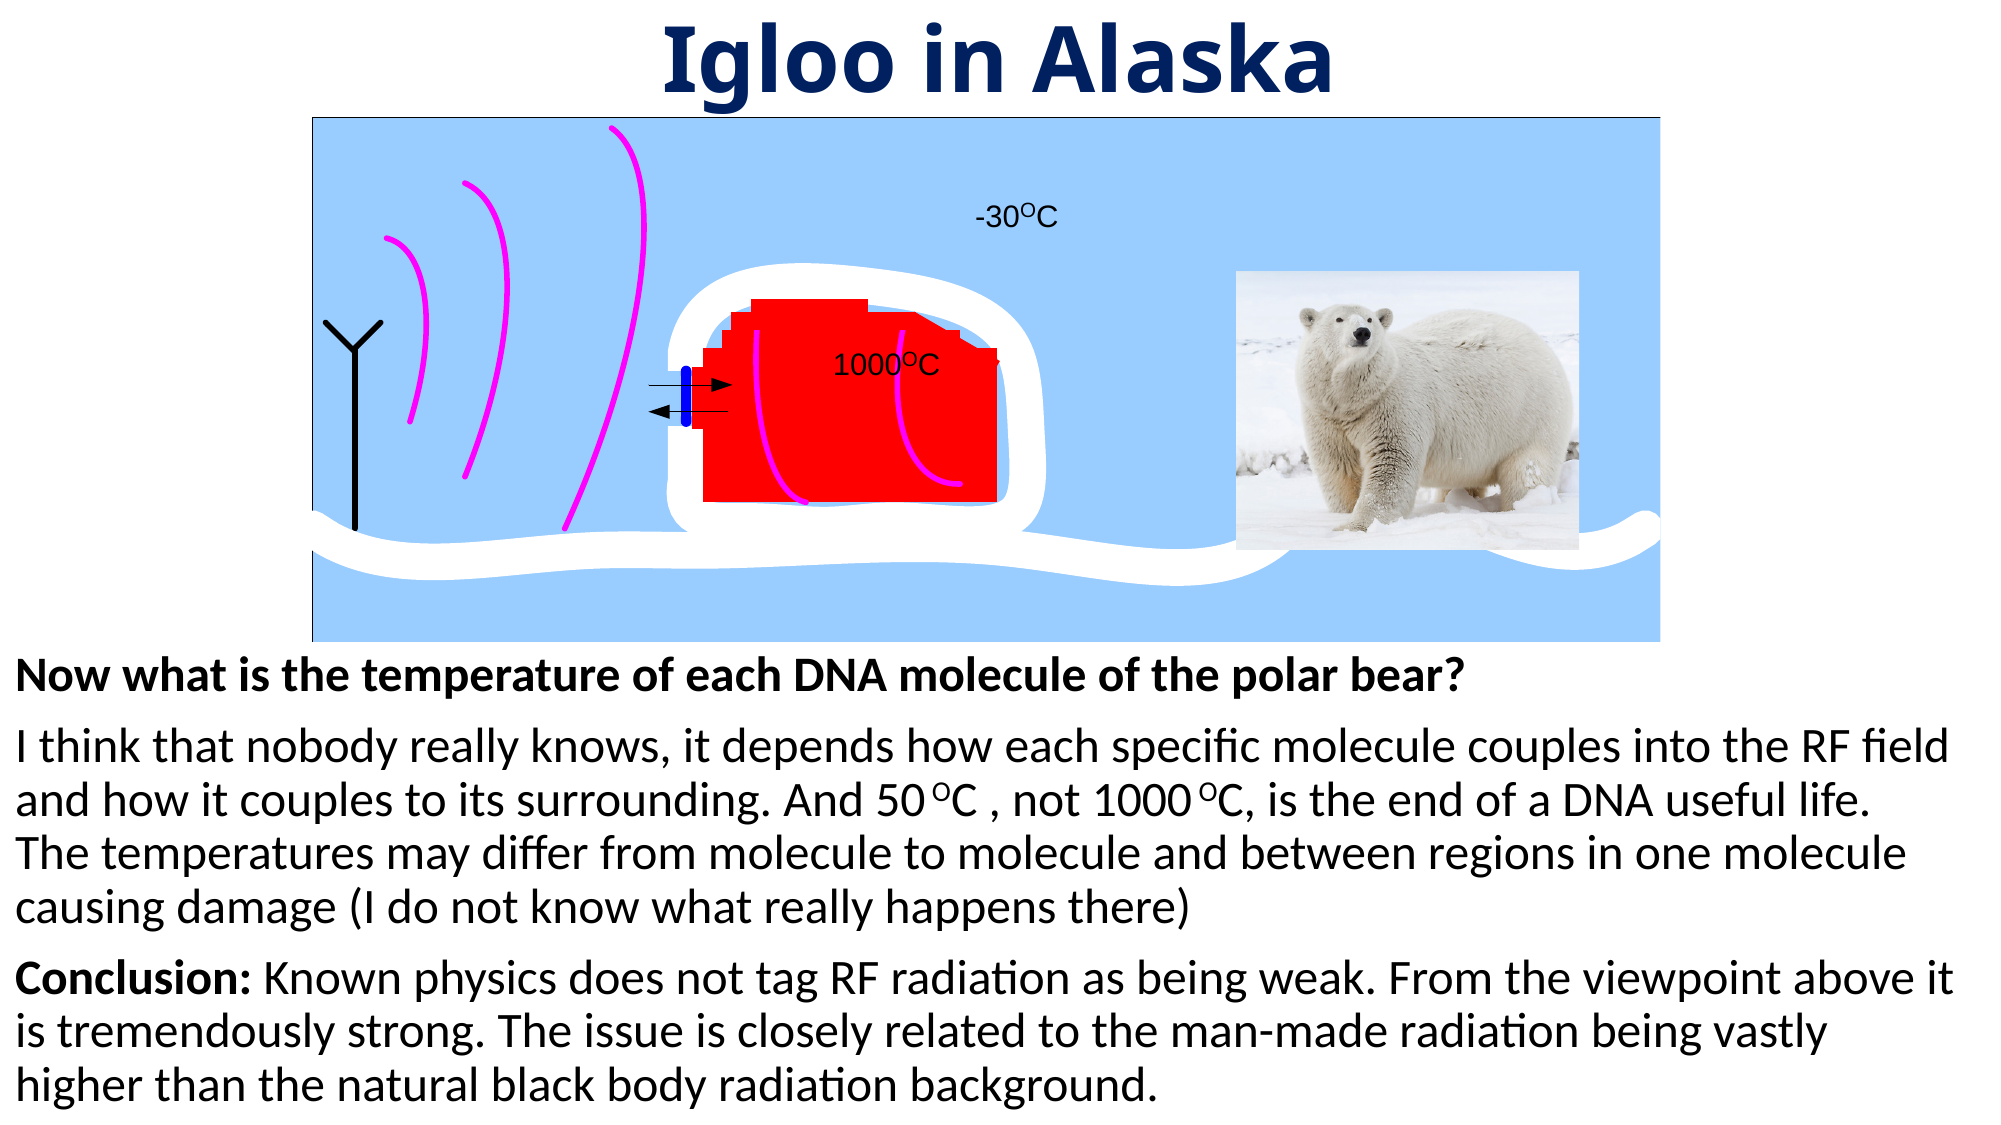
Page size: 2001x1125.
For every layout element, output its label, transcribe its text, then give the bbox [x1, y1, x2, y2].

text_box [292, 106, 1661, 642]
title Igloo in Alaska [137, 0, 1863, 126]
list Now what is the temperature of each DNA molecule of the polar bear? I think that nobody really knows, it depends how each specific molecule couples into the RF field and how it couples to its surrounding. And 50 OC , not 1000 OC, is the end of a DNA useful life. The temperatures may differ from molecule to molecule and between regions in one molecule causing damage (I do not know what really happens there) Conclusion: Known physics does not tag RF radiation as being weak. From the viewpoint above it is tremendously strong. The issue is closely related to the man-made radiation being vastly higher than the natural black body radiation background. [0, 641, 1971, 1125]
